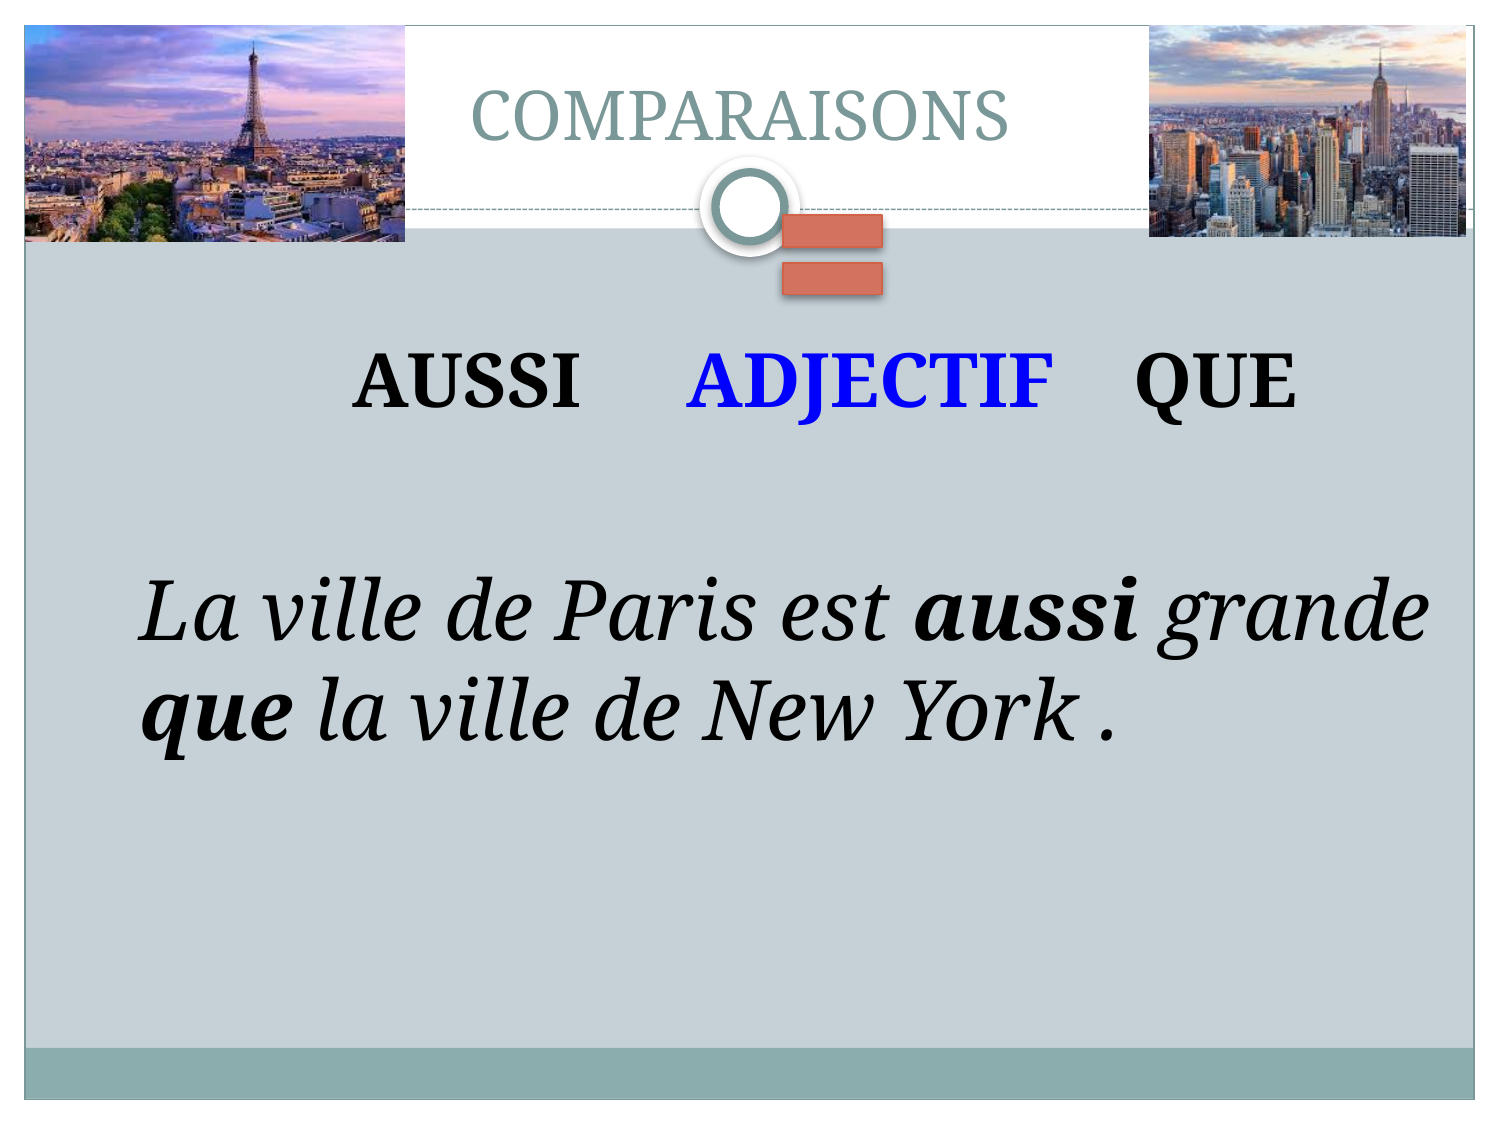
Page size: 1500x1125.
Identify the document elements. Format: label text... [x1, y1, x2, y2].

list [235, 187, 1466, 500]
text_box La ville de Paris est aussi grande que la ville de New York . [124, 549, 1500, 765]
title COMPARAISONS [410, 37, 1142, 162]
text_box ADJECTIF [671, 324, 1080, 430]
picture [1149, 25, 1466, 237]
text_box [782, 214, 883, 248]
text_box AUSSI [337, 324, 638, 430]
text_box [782, 262, 883, 295]
picture [25, 25, 406, 242]
text_box QUE [1118, 324, 1323, 430]
